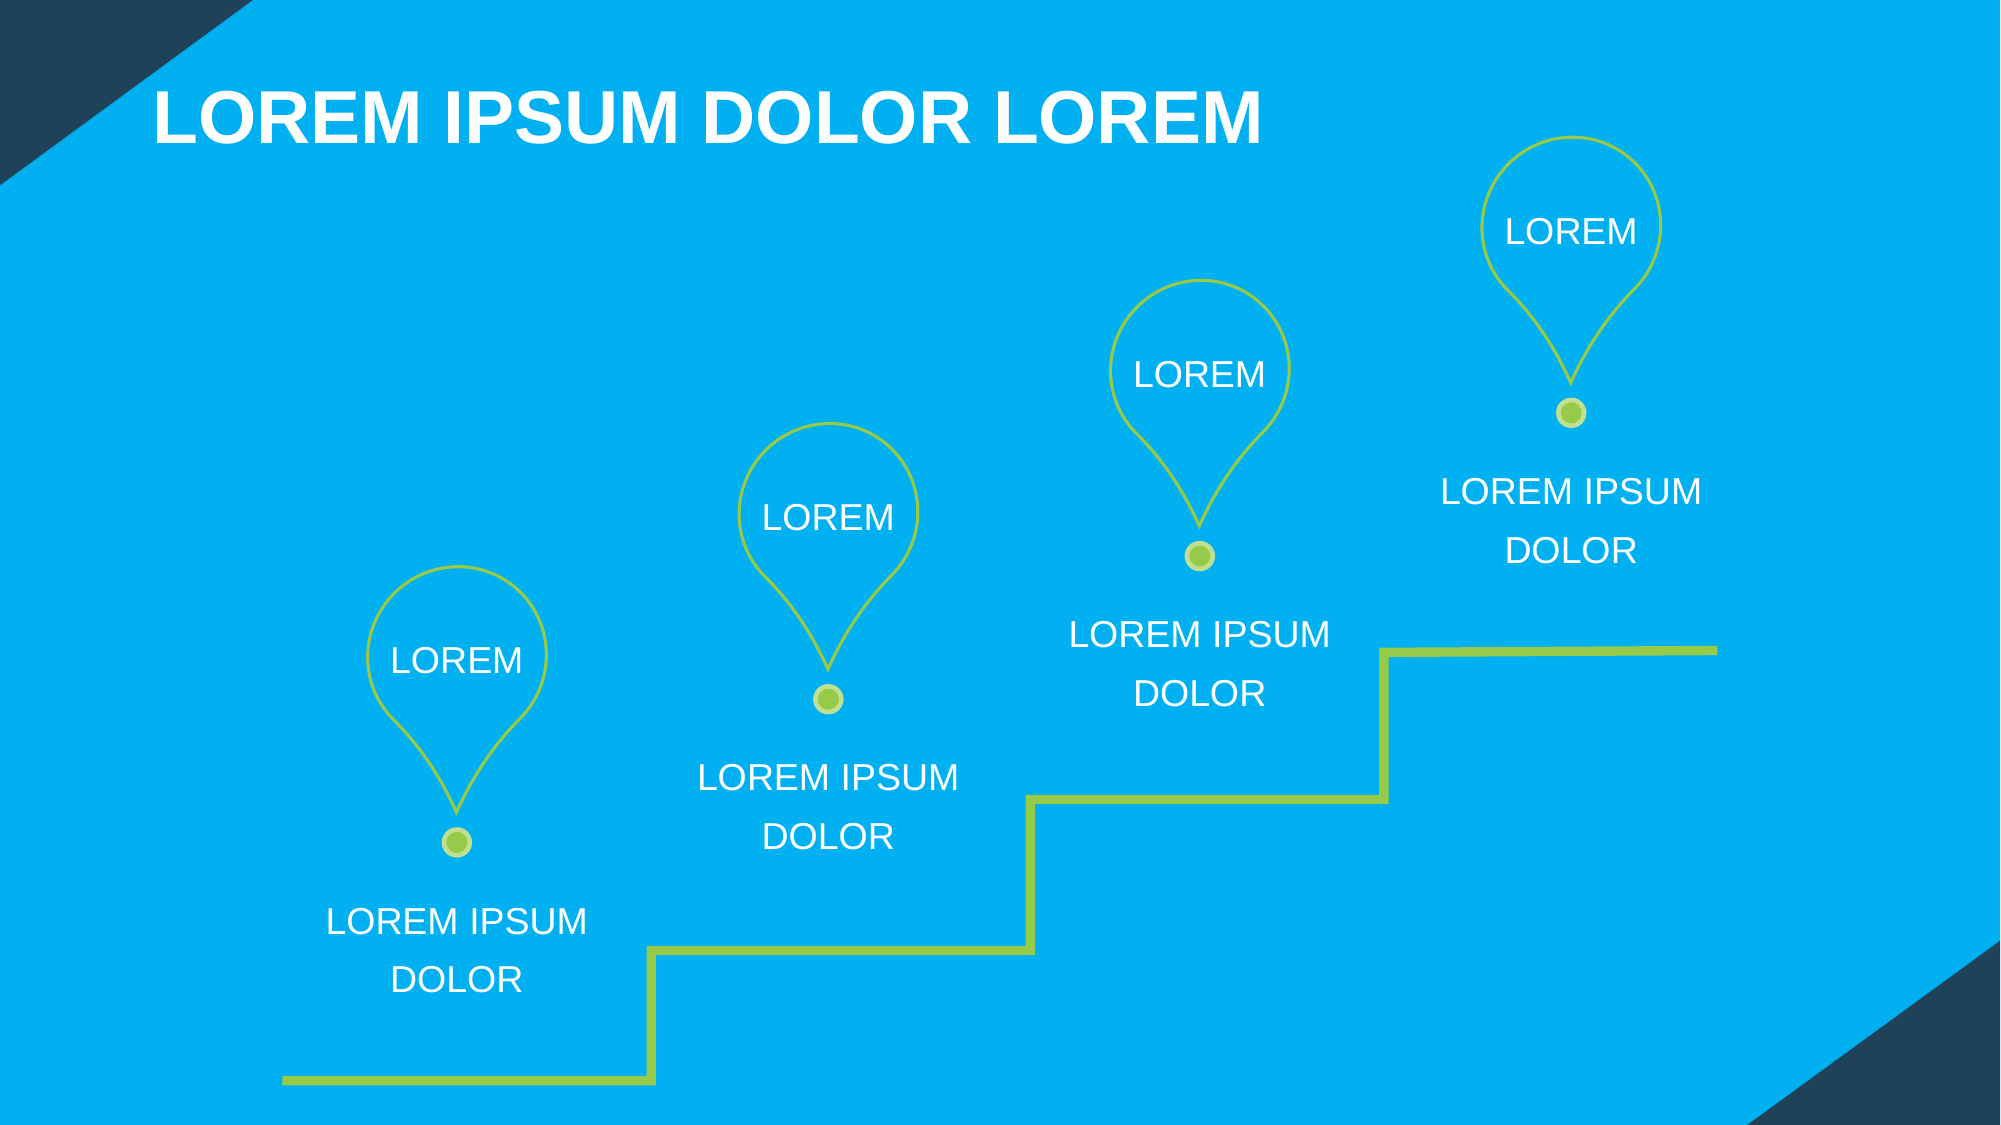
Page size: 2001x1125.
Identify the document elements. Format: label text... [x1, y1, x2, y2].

picture [647, 946, 728, 971]
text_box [1025, 284, 1375, 782]
picture [1026, 795, 1231, 857]
picture [705, 856, 1034, 955]
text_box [282, 570, 632, 1068]
picture [1750, 942, 2001, 1125]
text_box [653, 427, 1003, 925]
picture [1209, 750, 1388, 804]
picture [283, 970, 655, 1085]
text_box LOREM IPSUM DOLOR LOREM [137, 59, 1863, 179]
picture [1380, 646, 1717, 751]
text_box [1396, 140, 1746, 638]
text_box [282, 649, 1718, 1082]
picture [0, 0, 250, 183]
